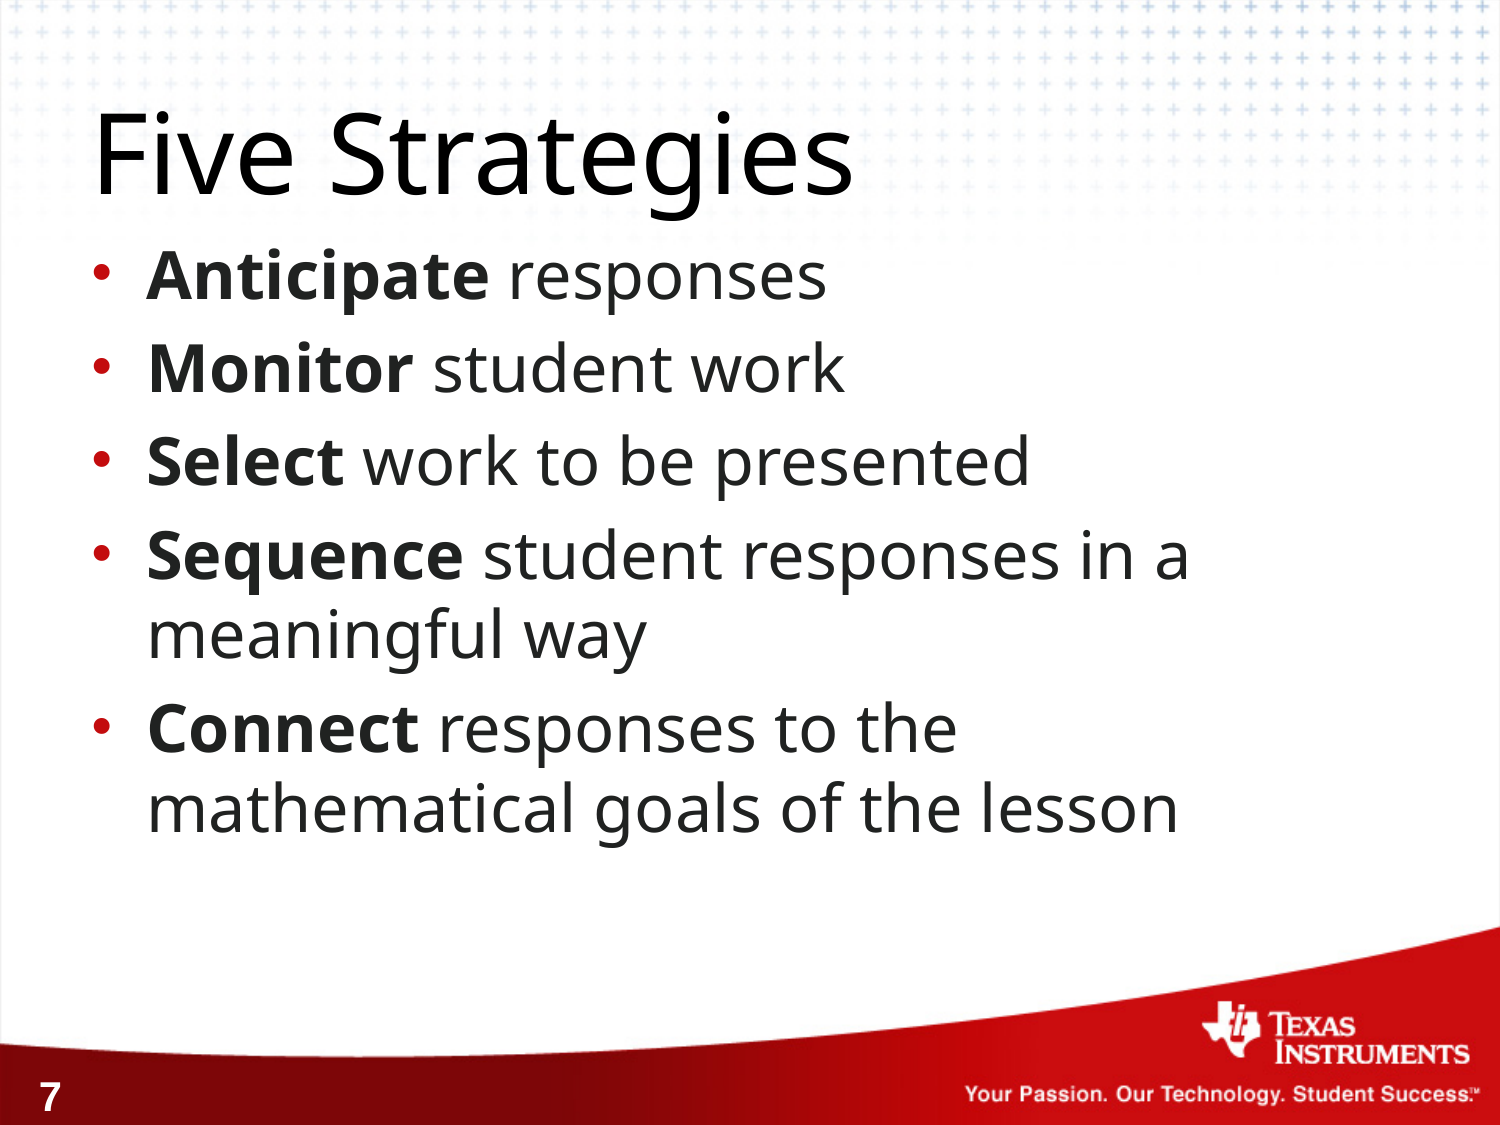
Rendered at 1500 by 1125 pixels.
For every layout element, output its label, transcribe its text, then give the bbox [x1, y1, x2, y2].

picture [0, 0, 1500, 1125]
list Anticipate responses Monitor student work Select work to be presented Sequence student responses in a meaningful way Connect responses to the mathematical goals of the lesson [74, 224, 1351, 975]
title Five Strategies [74, 74, 1351, 213]
